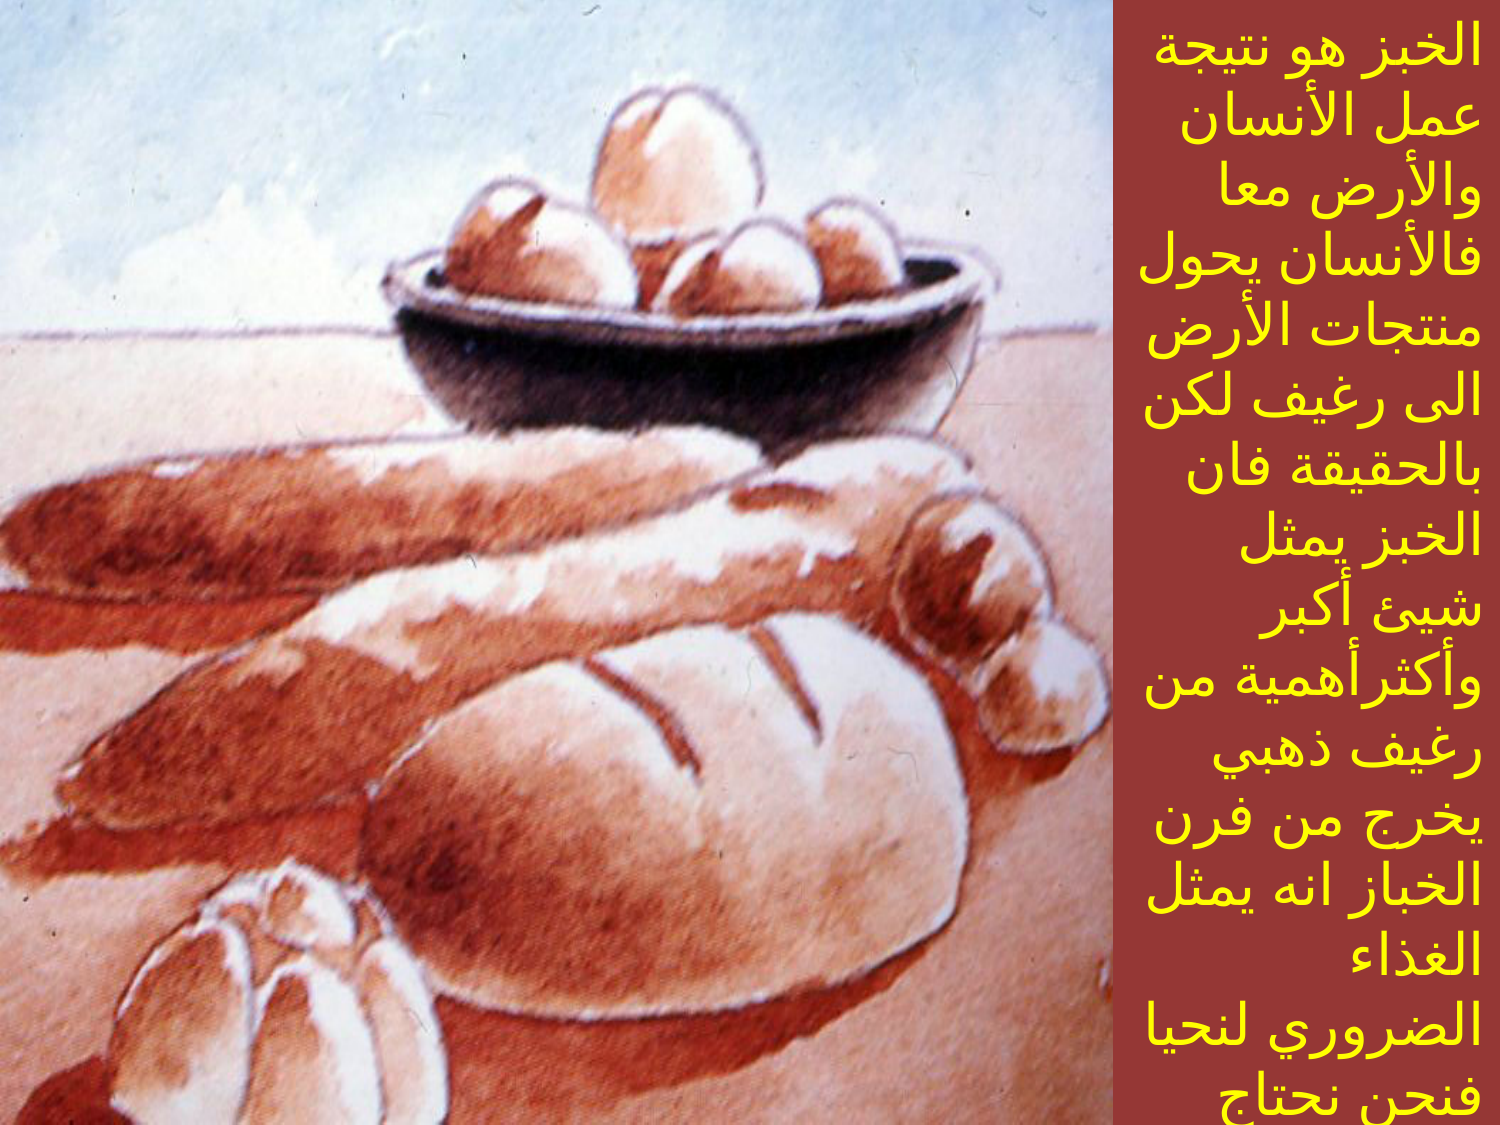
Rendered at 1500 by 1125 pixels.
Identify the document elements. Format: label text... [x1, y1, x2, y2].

text_box الخبز هو نتيجة عمل الأنسان والأرض معا فالأنسان يحول منتجات الأرض الى رغيف لكن بالحقيقة فان الخبز يمثل شيئ أكبر وأكثرأهمية من رغيف ذهبي يخرج من فرن الخباز انه يمثل الغذاء الضروري لنحيا فنحن نحتاج اليه من أجل الحياة بكرامة [1114, 0, 1500, 1125]
picture [0, 0, 1114, 1125]
